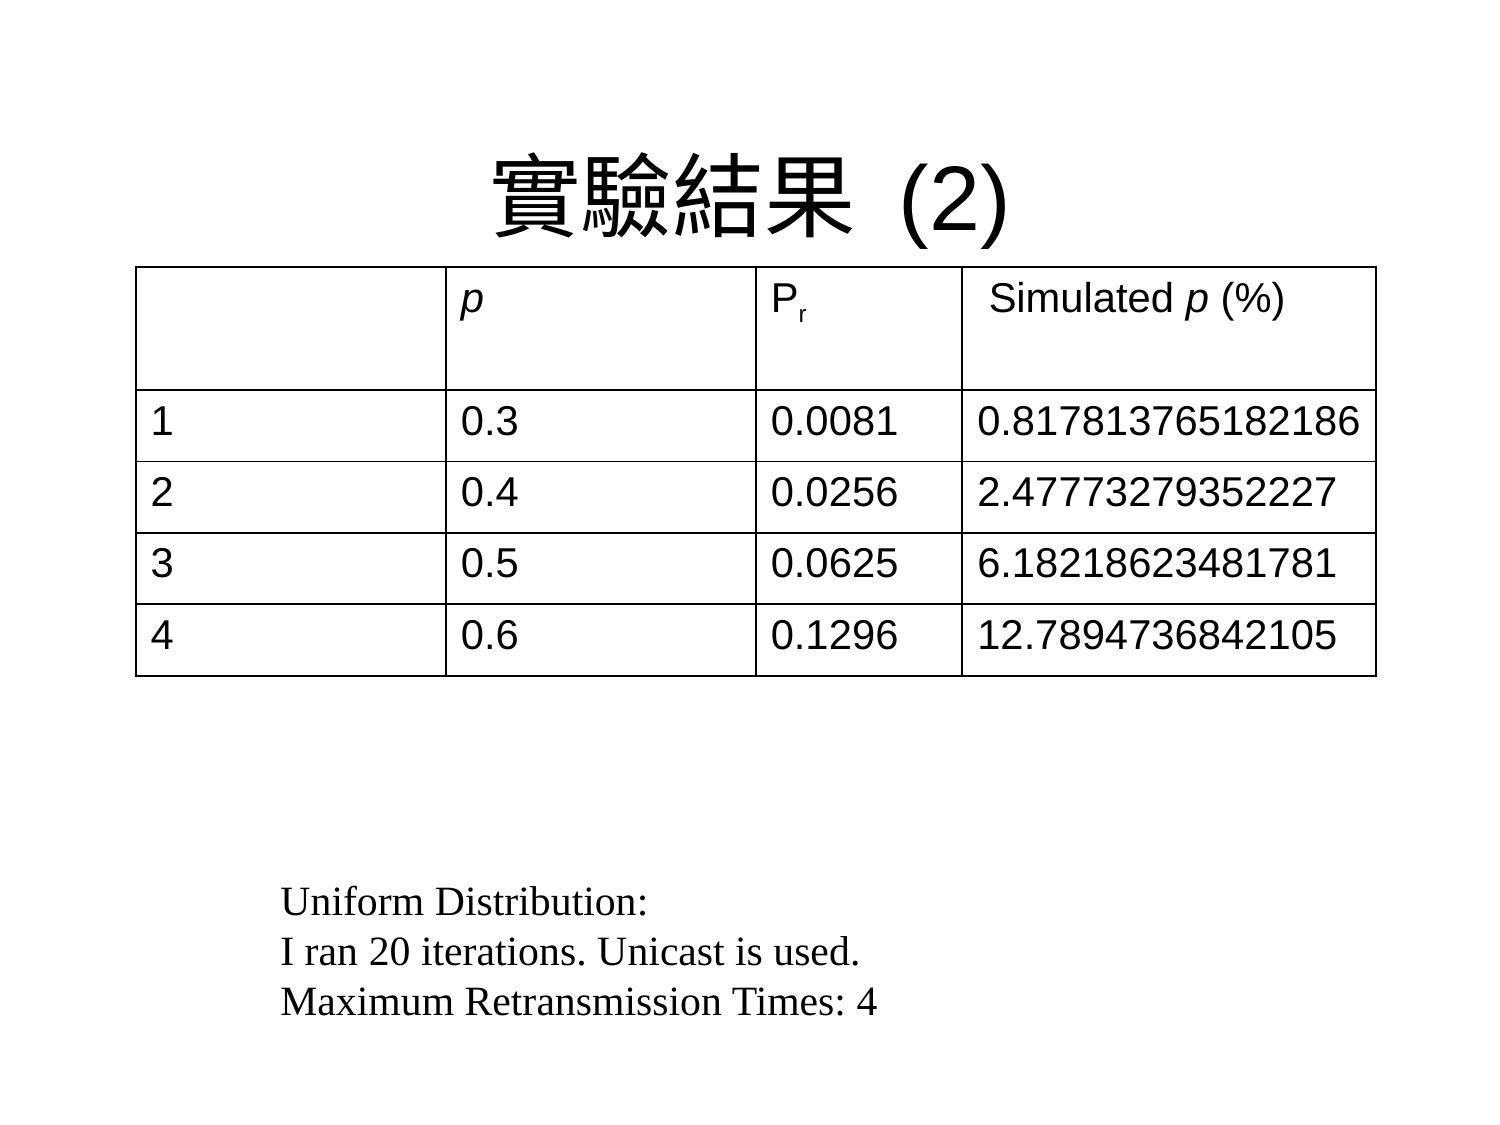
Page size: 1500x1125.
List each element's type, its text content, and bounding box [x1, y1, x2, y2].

table_header Simulated p (%) [963, 268, 1375, 389]
table_header [137, 268, 445, 389]
text_box Uniform Distribution: I ran 20 iterations. Unicast is used. Maximum Retransmission Times: 4 [265, 866, 893, 1032]
table_cell 3 [137, 534, 445, 603]
table_cell 4 [137, 605, 445, 675]
table_cell 0.4 [447, 462, 755, 532]
table_cell 0.0081 [757, 391, 961, 461]
table_cell 0.3 [447, 391, 755, 461]
table_cell 12.7894736842105 [963, 605, 1375, 675]
table_header p [447, 268, 755, 389]
table_header Pr [757, 268, 961, 389]
table_cell 0.5 [447, 534, 755, 603]
table_cell 1 [137, 391, 445, 461]
table_cell 0.0256 [757, 462, 961, 532]
table_cell 2.47773279352227 [963, 462, 1375, 532]
table_cell 0.1296 [757, 605, 961, 675]
text_box 實驗結果 (2) [112, 99, 1388, 288]
table_cell 0.817813765182186 [963, 391, 1375, 461]
table_cell 0.0625 [757, 534, 961, 603]
table_cell 0.6 [447, 605, 755, 675]
table_cell 2 [137, 462, 445, 532]
table_cell 6.18218623481781 [963, 534, 1375, 603]
